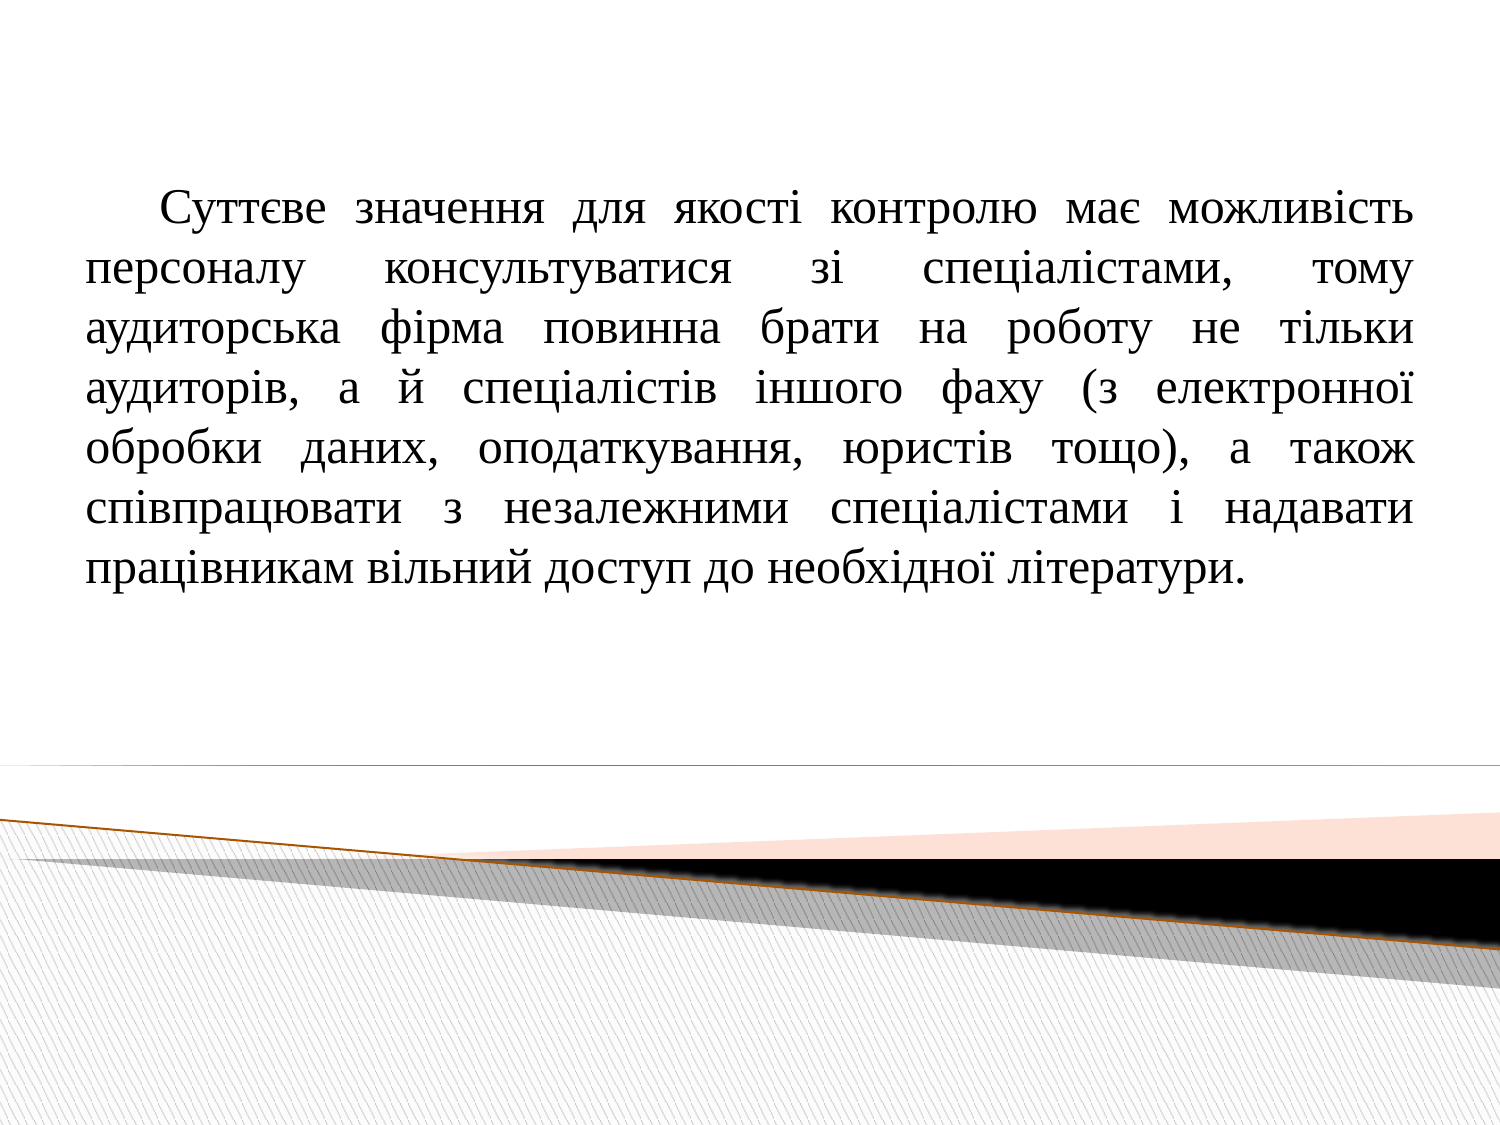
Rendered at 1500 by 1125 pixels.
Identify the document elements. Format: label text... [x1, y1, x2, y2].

text_box Суттєве значення для якості контролю має можливість персоналу консультуватися зі спеціалістами, тому аудиторська фірма повинна брати на роботу не тільки аудиторів, а й спеціалістів іншого фаху (з електронної обробки даних, оподаткування, юристів тощо), а також співпрацювати з незалежними спеціалістами і надавати працівникам вільний доступ до необхідної літератури. [70, 166, 1430, 602]
